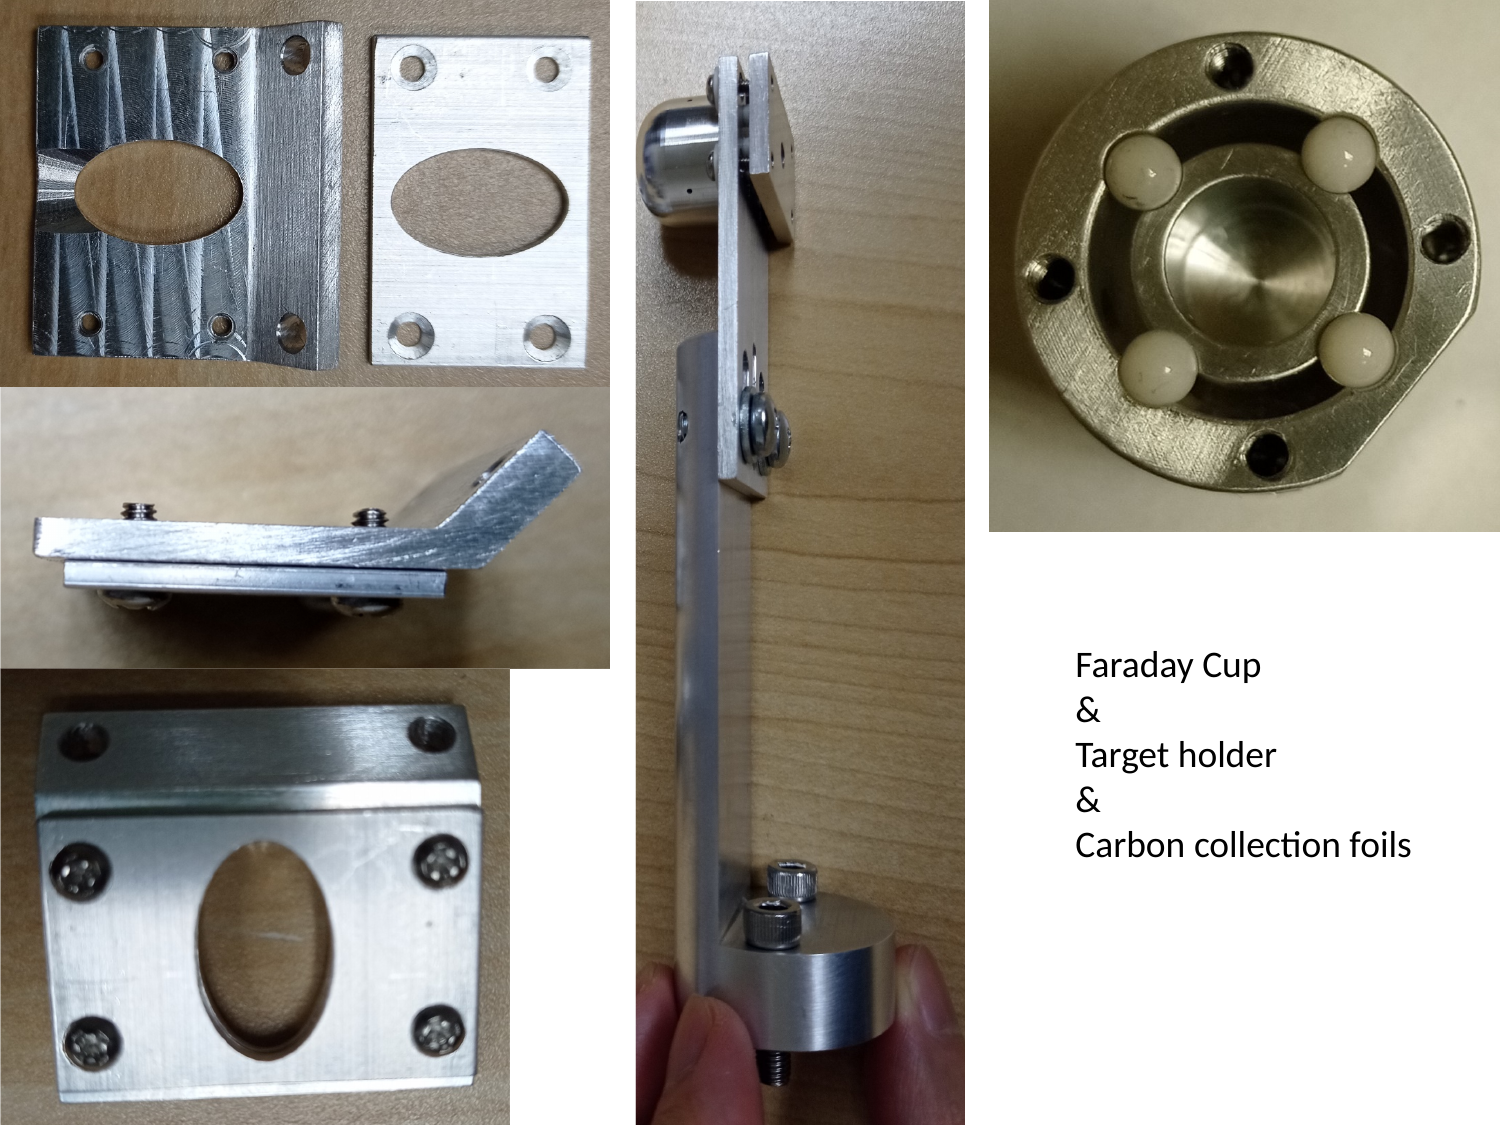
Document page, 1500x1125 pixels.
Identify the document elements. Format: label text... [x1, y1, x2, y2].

picture [0, 0, 1500, 1125]
text_box Faraday Cup & Target holder & Carbon collection foils [1060, 632, 1428, 873]
